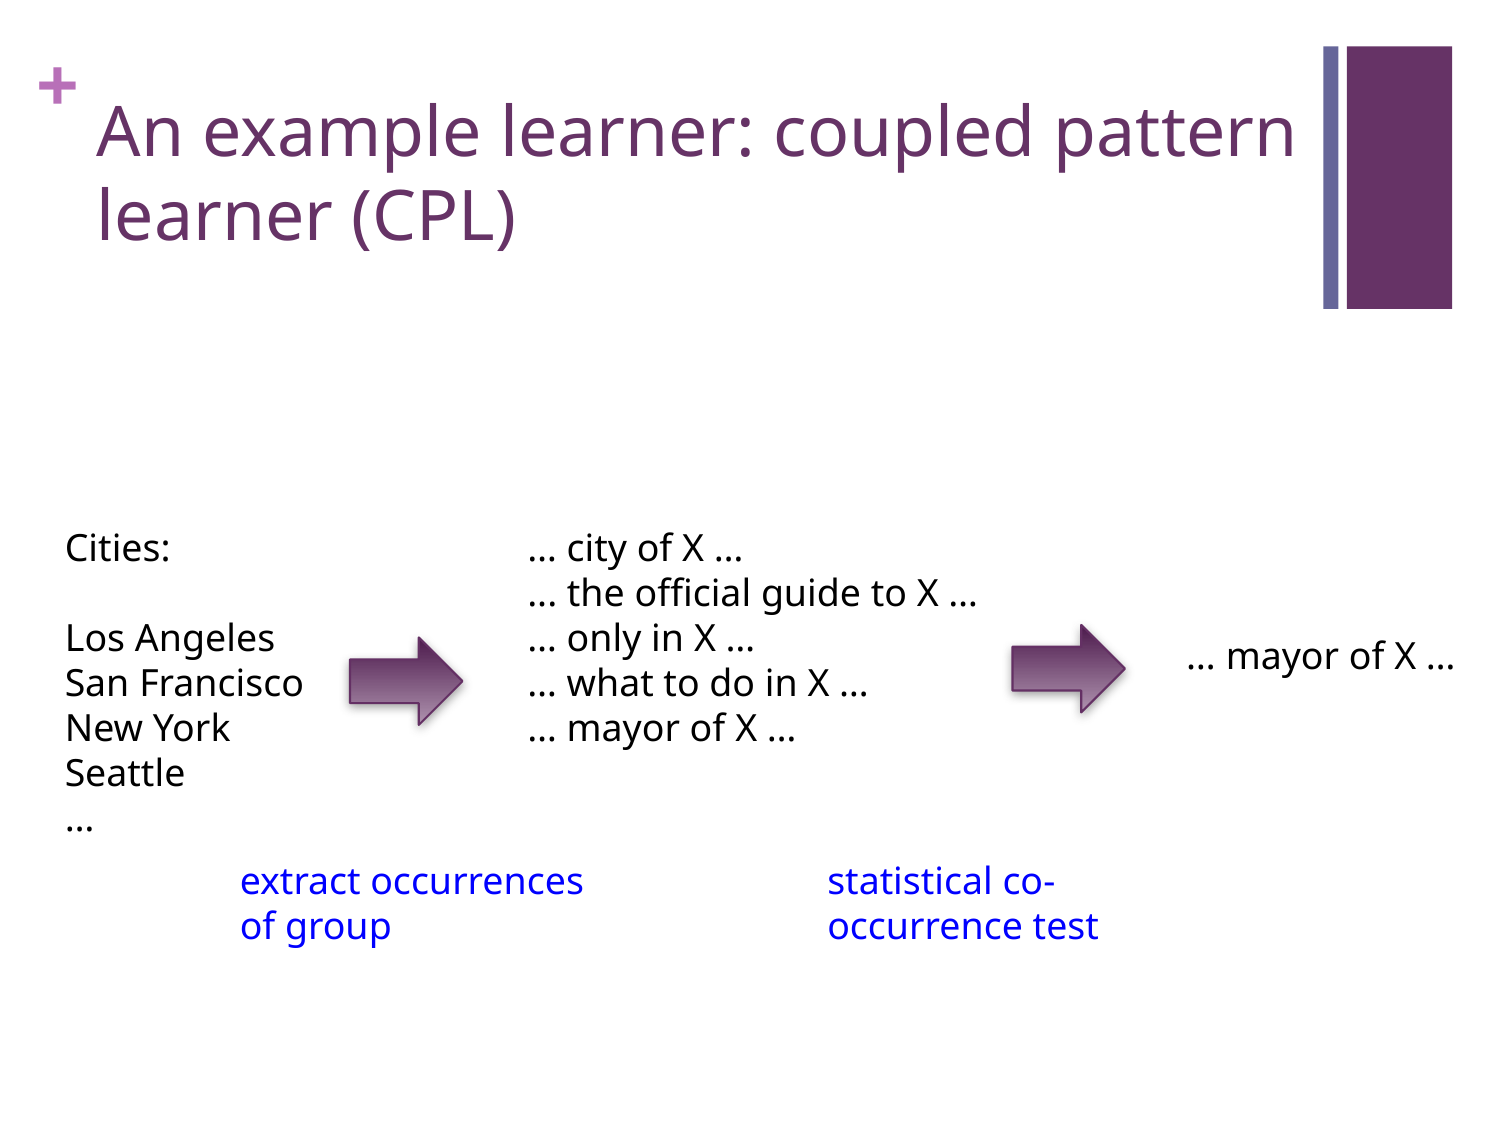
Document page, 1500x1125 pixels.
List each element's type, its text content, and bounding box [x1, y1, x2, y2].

text_box statistical co-occurrence test [812, 849, 1213, 955]
title An example learner: coupled pattern learner (CPL) [81, 79, 1322, 263]
text_box Cities: Los Angeles San Francisco New York Seattle … [49, 516, 338, 847]
text_box … mayor of X … [1171, 624, 1471, 685]
text_box extract occurrences of group [225, 849, 625, 955]
text_box … city of X … ... the official guide to X … … only in X … … what to do in X … … mayor of X … [512, 516, 1088, 802]
text_box [1011, 623, 1126, 714]
text_box [348, 636, 464, 726]
